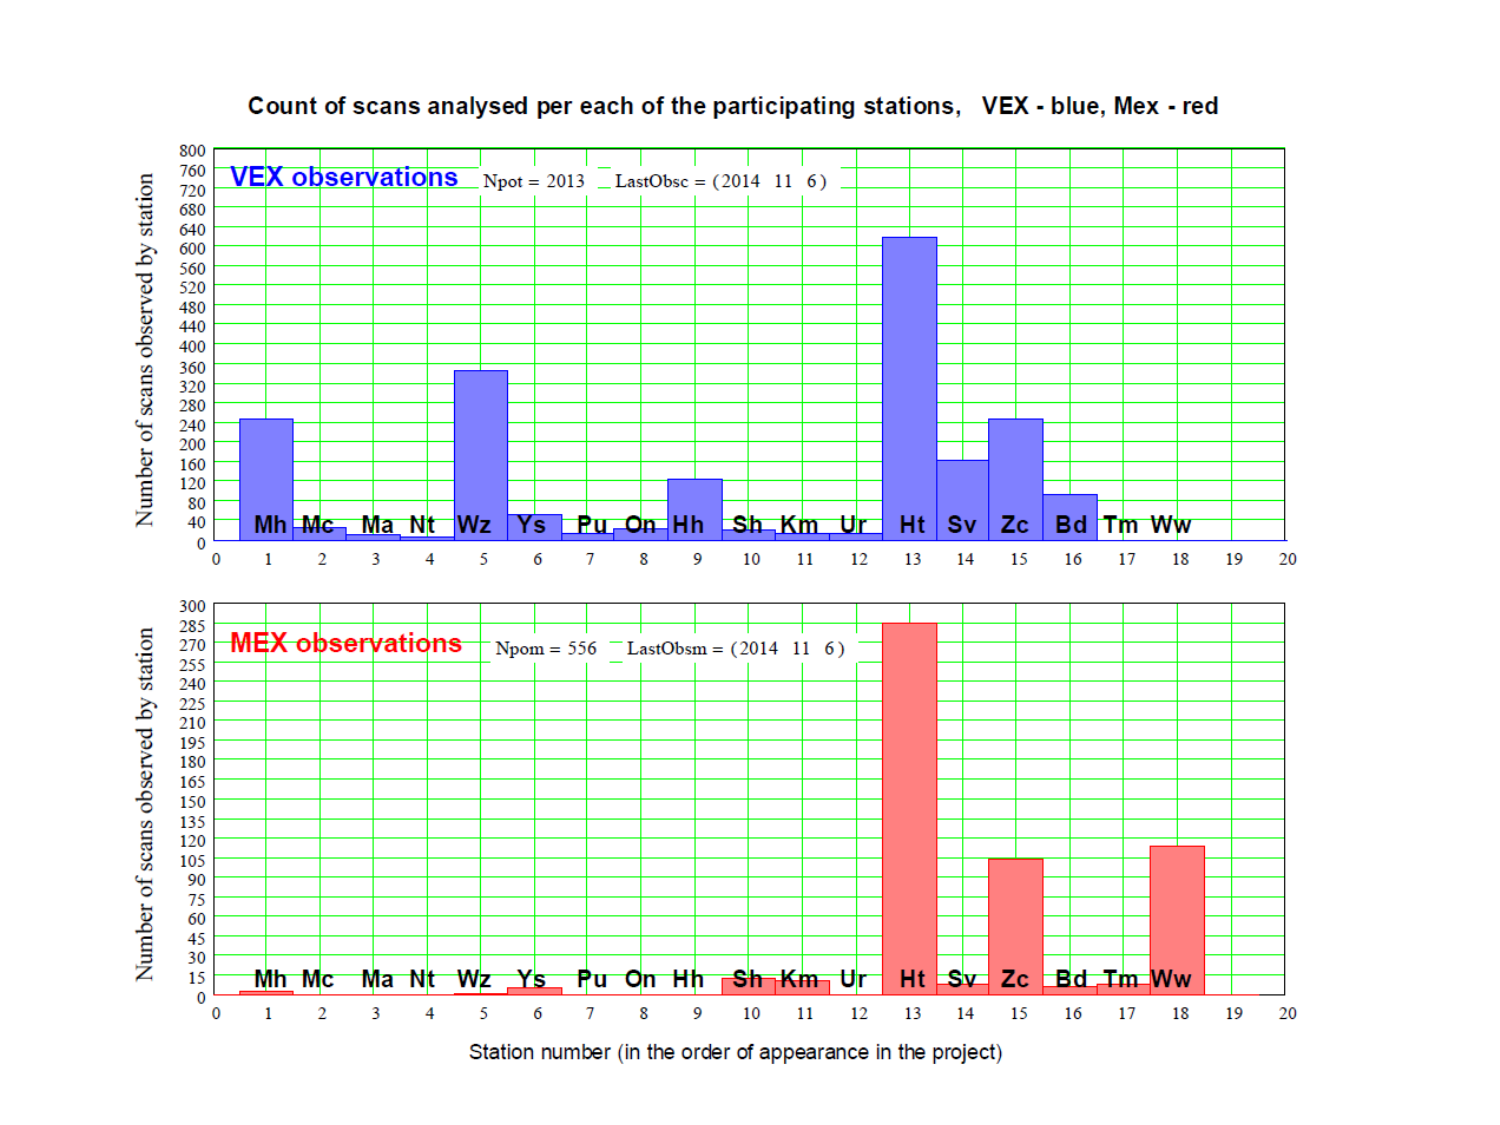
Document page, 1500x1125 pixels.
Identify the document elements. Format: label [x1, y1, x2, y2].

picture [124, 87, 1316, 1077]
